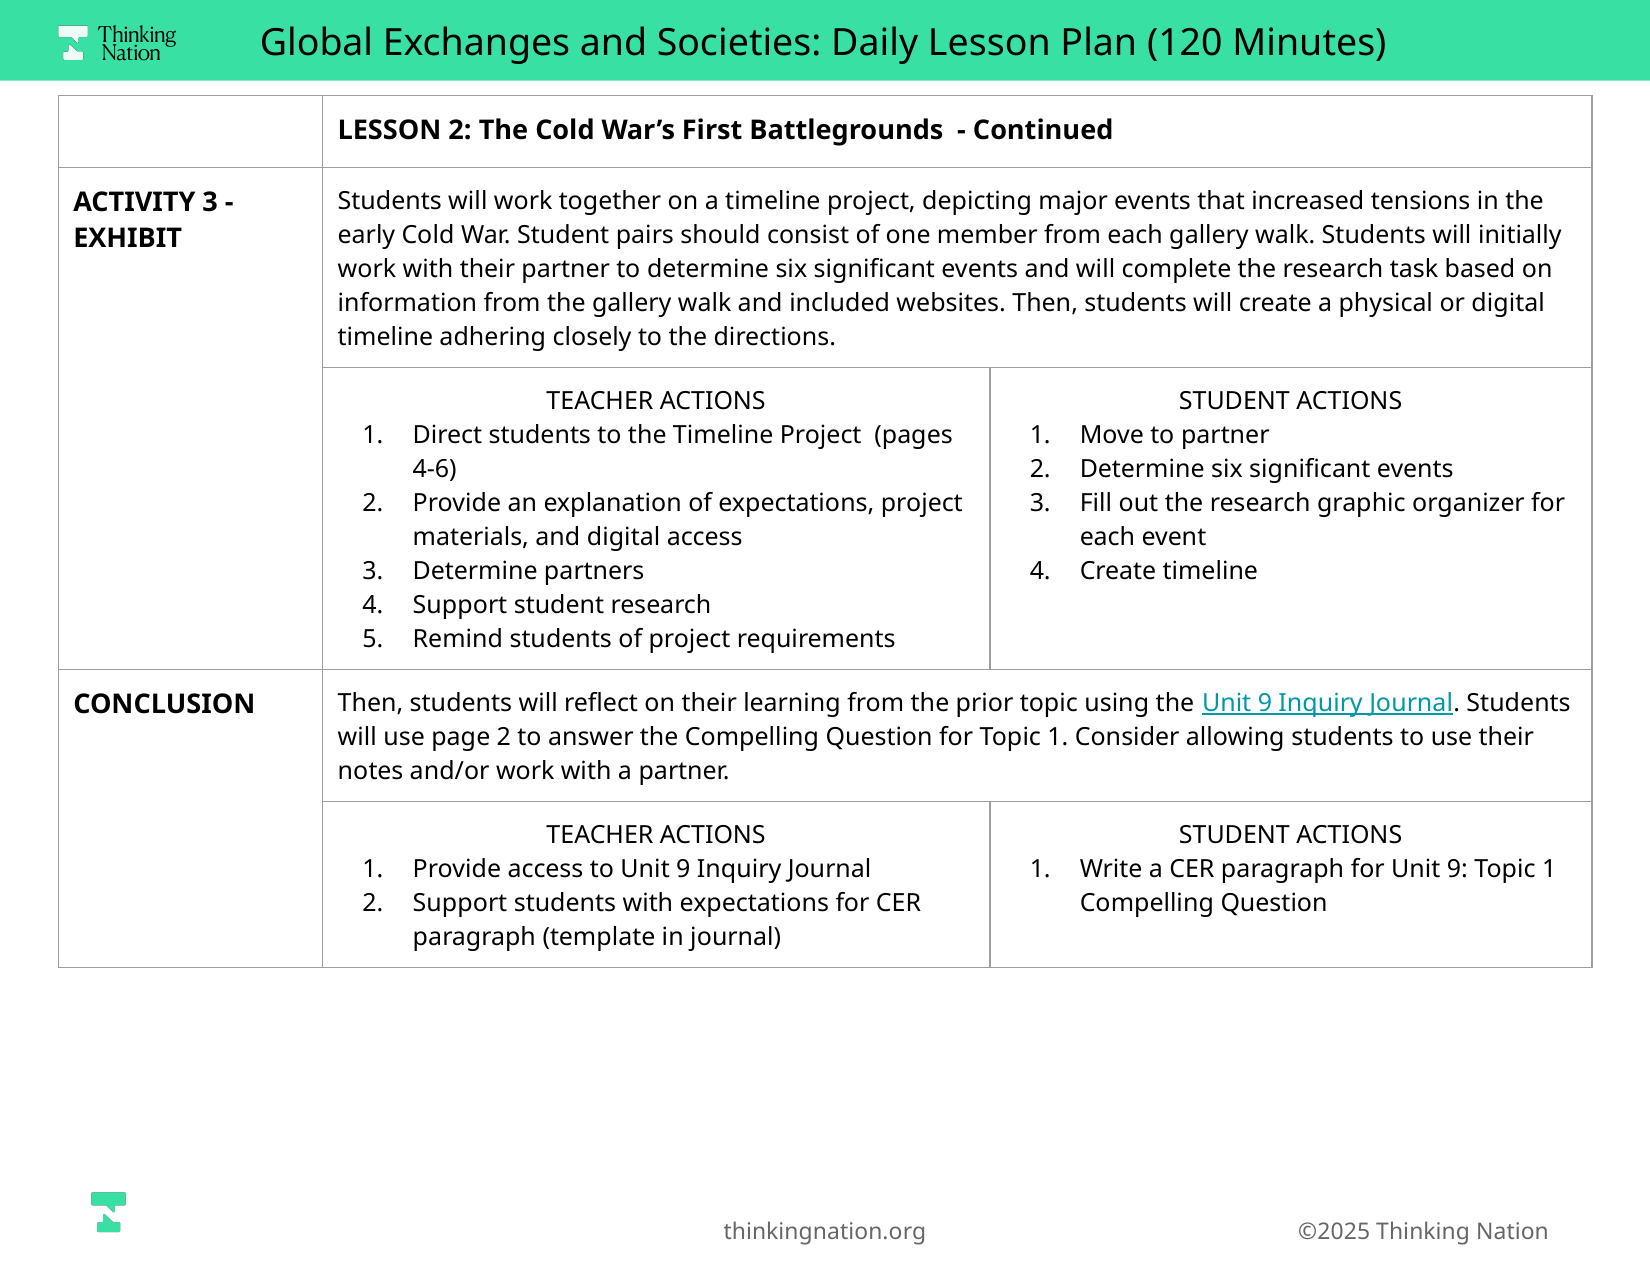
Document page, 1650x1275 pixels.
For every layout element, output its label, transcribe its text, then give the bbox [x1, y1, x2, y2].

table_cell TEACHER ACTIONS Direct students to the Timeline Project (pages 4-6) Provide an explanation of expectations, project materials, and digital access Determine partners Support student research Remind students of project requirements [323, 368, 989, 669]
table_cell ACTIVITY 3 - EXHIBIT [59, 168, 322, 669]
picture [45, 14, 180, 85]
text_box ©2025 Thinking Nation [1174, 1200, 1566, 1240]
text_box thinkingnation.org [629, 1200, 1021, 1240]
table_cell TEACHER ACTIONS Provide access to Unit 9 Inquiry Journal Support students with expectations for CER paragraph (template in journal) [323, 802, 989, 967]
table_cell CONCLUSION [59, 670, 322, 967]
text_box Global Exchanges and Societies: Daily Lesson Plan (120 Minutes) [0, 0, 1650, 81]
table_cell STUDENT ACTIONS Write a CER paragraph for Unit 9: Topic 1 Compelling Question [991, 802, 1591, 967]
table_cell Then, students will reflect on their learning from the prior topic using the Unit 9 Inquiry Journal. Students will use page 2 to answer the Compelling Question for Topic 1. Consider allowing students to use their notes and/or work with a partner. [323, 670, 1591, 801]
table_header [59, 96, 322, 167]
table_cell Students will work together on a timeline project, depicting major events that increased tensions in the early Cold War. Student pairs should consist of one member from each gallery walk. Students will initially work with their partner to determine six significant events and will complete the research task based on information from the gallery walk and included websites. Then, students will create a physical or digital timeline adhering closely to the directions. [323, 168, 1591, 367]
picture [80, 1184, 136, 1240]
table_header LESSON 2: The Cold War’s First Battlegrounds - Continued [323, 96, 1591, 167]
table_cell STUDENT ACTIONS Move to partner Determine six significant events Fill out the research graphic organizer for each event Create timeline [991, 368, 1591, 669]
